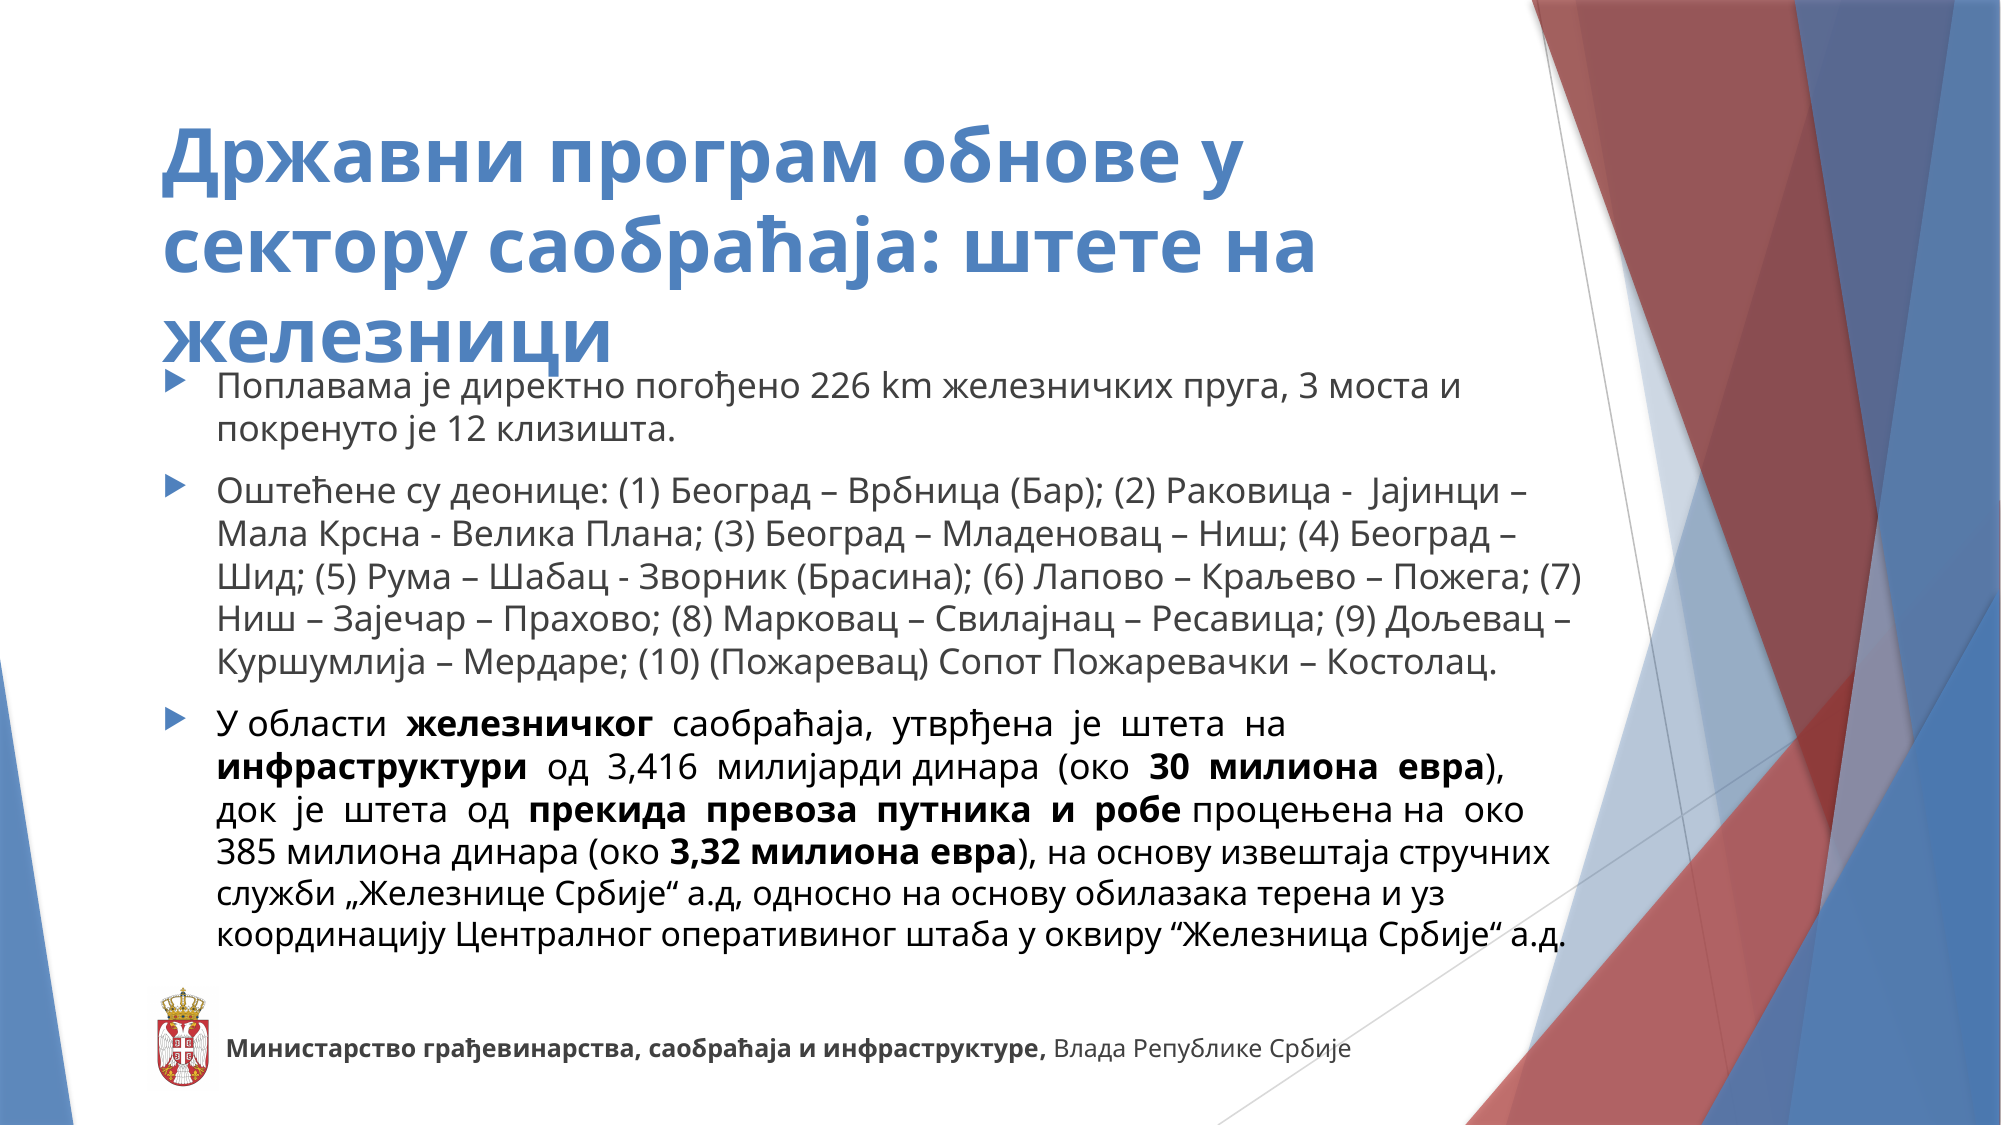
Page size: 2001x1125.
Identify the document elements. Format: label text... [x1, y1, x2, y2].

picture [147, 986, 219, 1091]
text_box Министарство грађевинарства, саобраћаја и инфраструктуре, Влада Републике Србије [210, 1025, 1387, 1105]
title Државни програм обнове у сектору саобраћаја: штете на железници [147, 99, 1489, 288]
list Поплавама је директно погођено 226 km железничких пругa, 3 моста и покренуто је 12 клизишта. Оштећене су деонице: (1) Београд – Врбница (Бар); (2) Раковица - Јајинци – Мала Крсна - Велика Плана; (3) Београд – Младеновац – Ниш; (4) Београд – Шид; (5) Рума – Шабац - Зворник (Брасина); (6) Лапово – Краљево – Пожега; (7) Ниш – Зајечар – Прахово; (8) Марковац – Свилајнац – Ресавица; (9) Дољевац – Куршумлија – Мердаре; (10) (Пожаревац) Сопот Пожаревачки – Костолац. У области железничког саобраћаја, утврђена је штета на инфраструктури од 3,416 милијарди динара (око 30 милиона евра), док је штета од прекида превоза путника и робе процењена на око 385 милиона динара (око 3,32 милиона евра), на основу извештаја стручних служби „Железнице Србије“ а.д, односно на основу обилазака терена и уз координацију Централног оперативиног штаба у оквиру “Железница Србије“ а.д. [147, 288, 1599, 1013]
